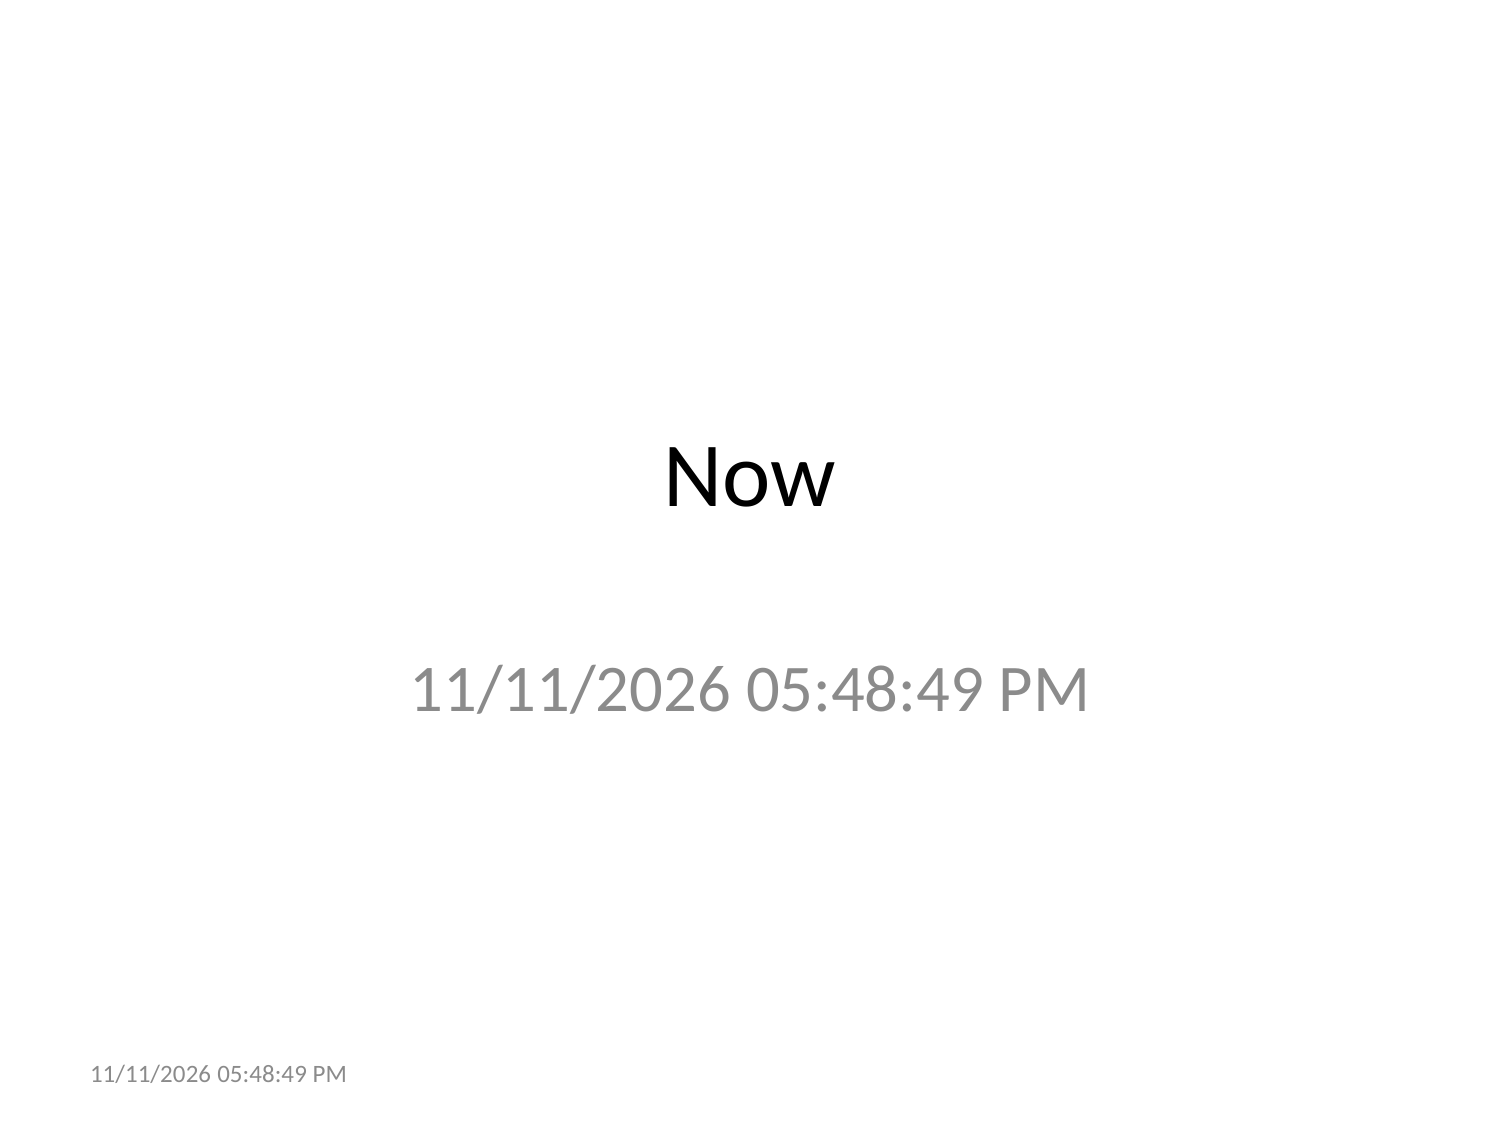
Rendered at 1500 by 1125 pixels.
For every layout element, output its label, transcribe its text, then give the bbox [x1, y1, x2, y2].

title Now [112, 349, 1388, 591]
subtitle 2011-12-19 10:20:04 AM [225, 637, 1275, 925]
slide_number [75, 1042, 425, 1103]
